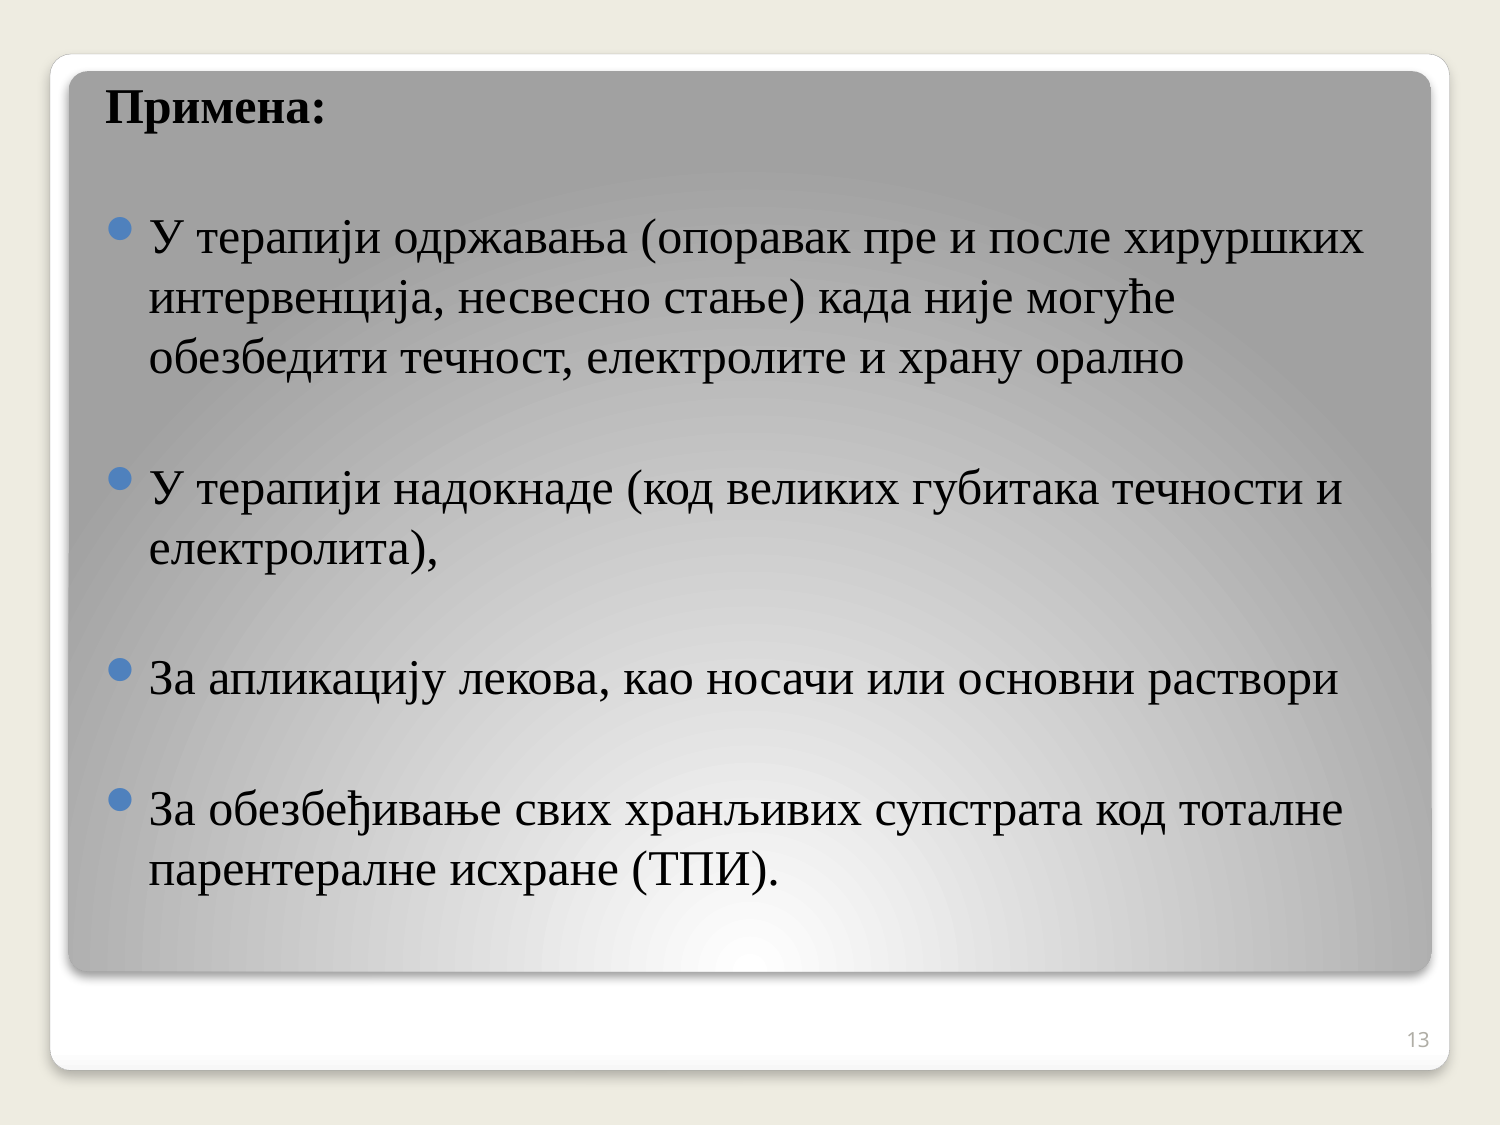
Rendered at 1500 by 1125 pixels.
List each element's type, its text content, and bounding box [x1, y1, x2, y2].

list Примена: У терапији одржавања (опоравак пре и после хируршких интервенција, несвесно стање) када није могуће обезбедити течност, електролите и храну орално У терапији надокнаде (код великих губитака течности и електролита), За апликацију лекова, као носачи или основни раствори За обезбеђивање свих хранљивих супстрата код тоталне парентералне исхране (ТПИ). [75, 58, 1434, 1063]
slide_number 13 [1369, 1002, 1445, 1063]
